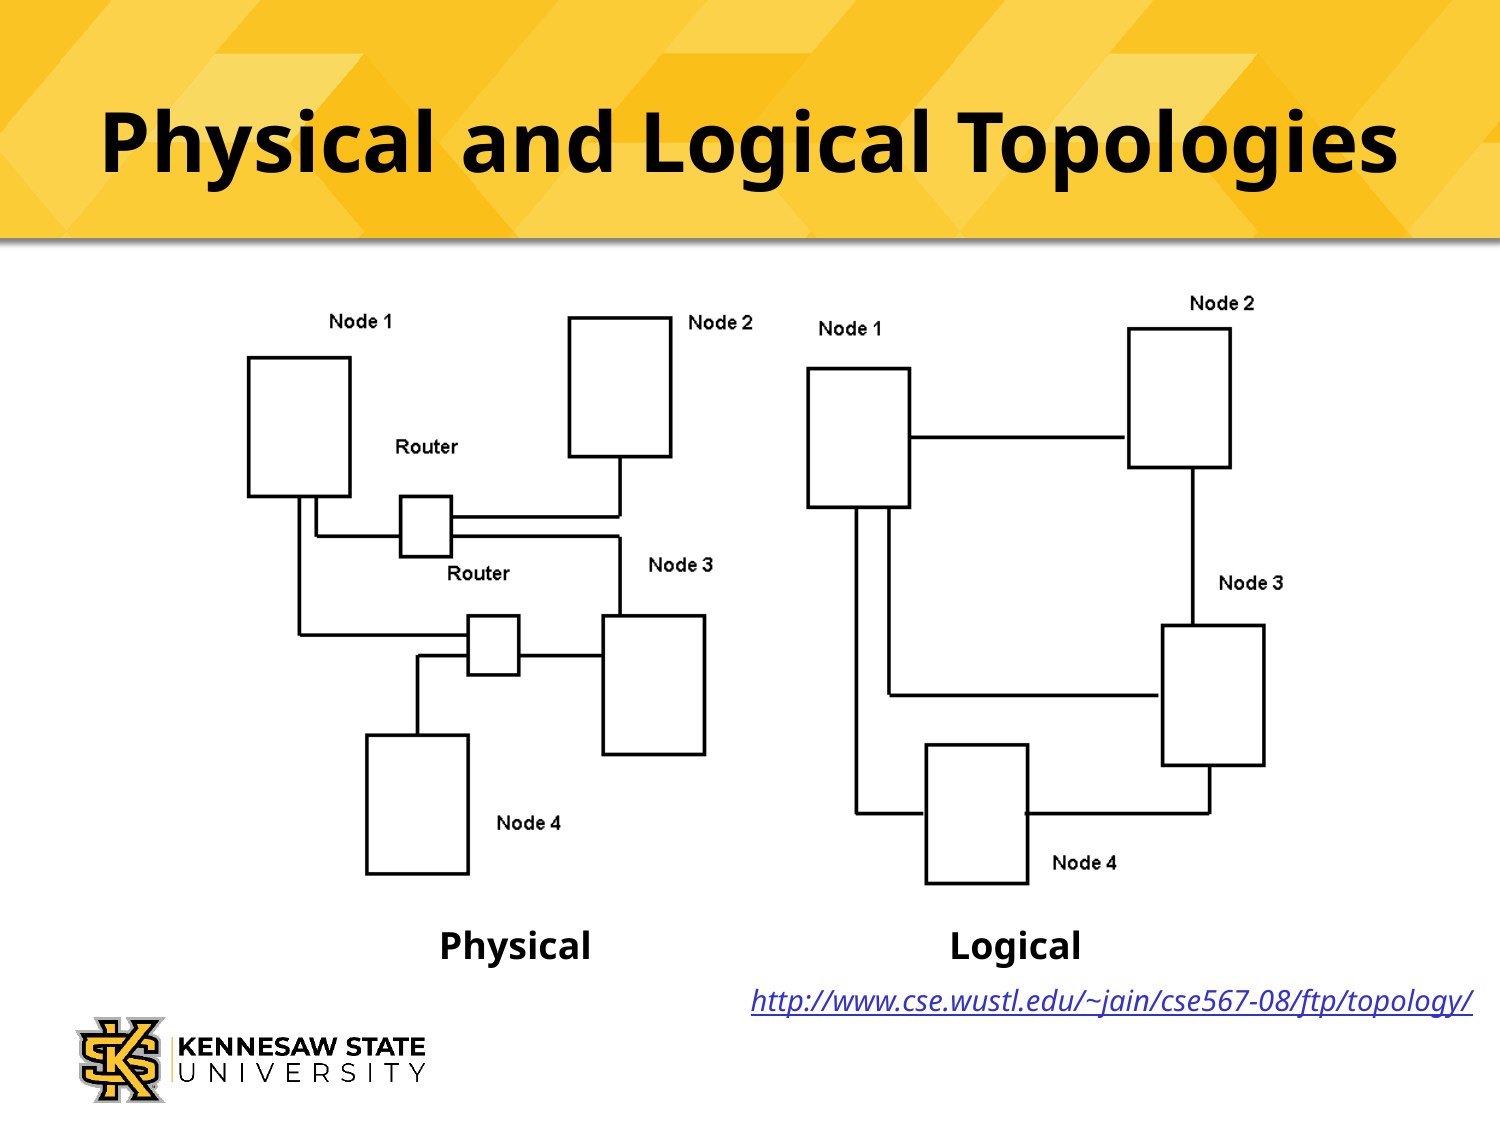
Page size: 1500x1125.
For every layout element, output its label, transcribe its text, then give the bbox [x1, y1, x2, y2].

title Physical and Logical Topologies [75, 45, 1425, 233]
picture [0, 0, 1500, 251]
picture [199, 262, 1302, 1001]
picture [75, 1017, 425, 1103]
text_box http://www.cse.wustl.edu/~jain/cse567-08/ftp/topology/ [549, 975, 1488, 1030]
